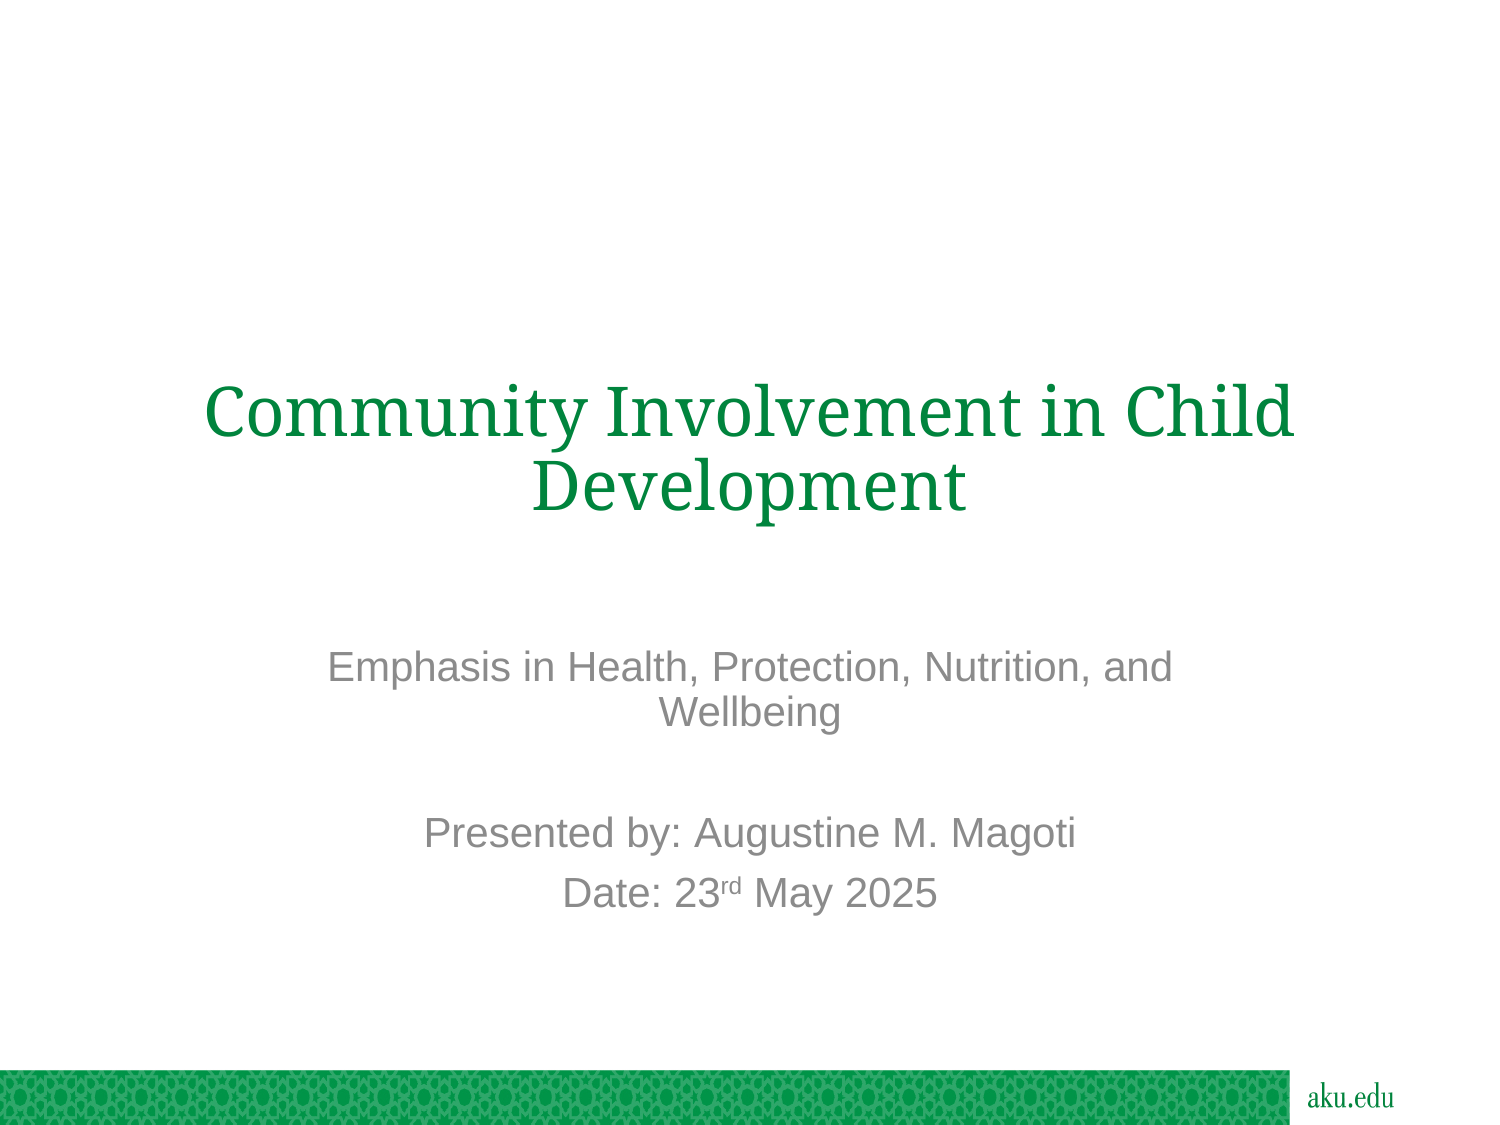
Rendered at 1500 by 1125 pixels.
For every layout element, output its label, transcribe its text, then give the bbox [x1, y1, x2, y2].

title Community Involvement in Child Development [112, 330, 1388, 572]
picture [0, 1069, 1290, 1125]
picture [1308, 1082, 1394, 1108]
subtitle Emphasis in Health, Protection, Nutrition, and Wellbeing Presented by: Augustine M. Magoti Date: 23rd May 2025 [225, 637, 1275, 925]
